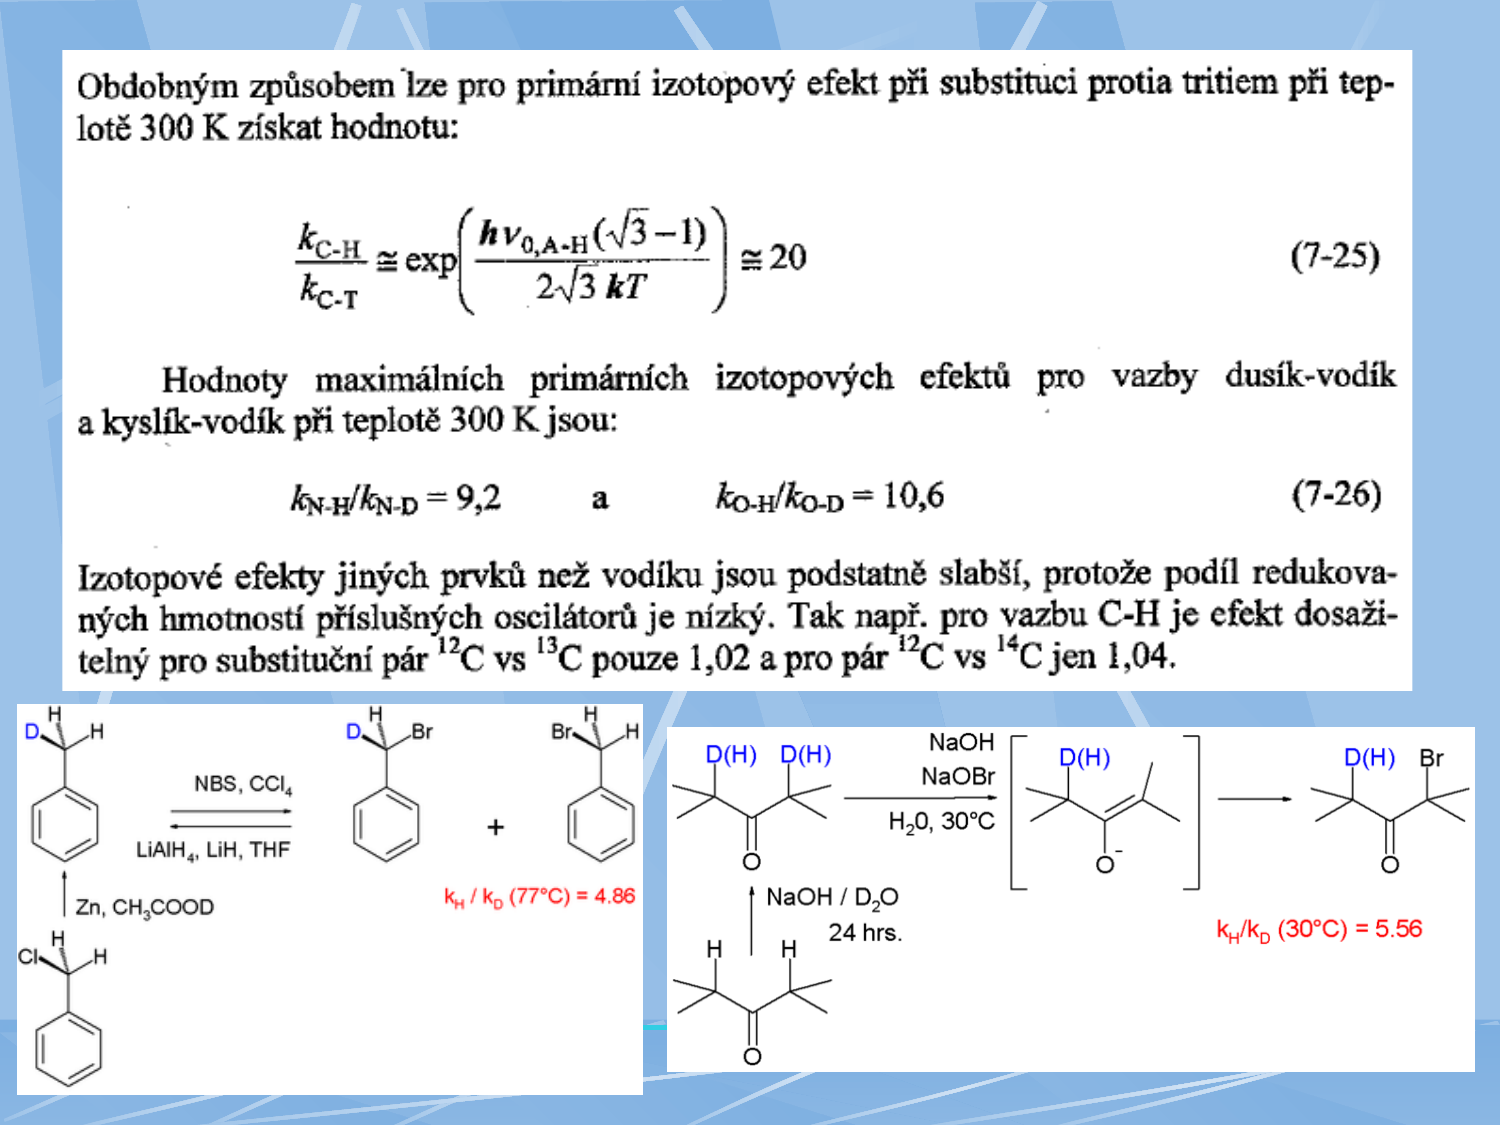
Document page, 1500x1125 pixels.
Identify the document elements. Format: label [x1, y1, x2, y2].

picture [17, 703, 643, 1096]
picture [666, 726, 1475, 1072]
picture [62, 49, 1413, 692]
